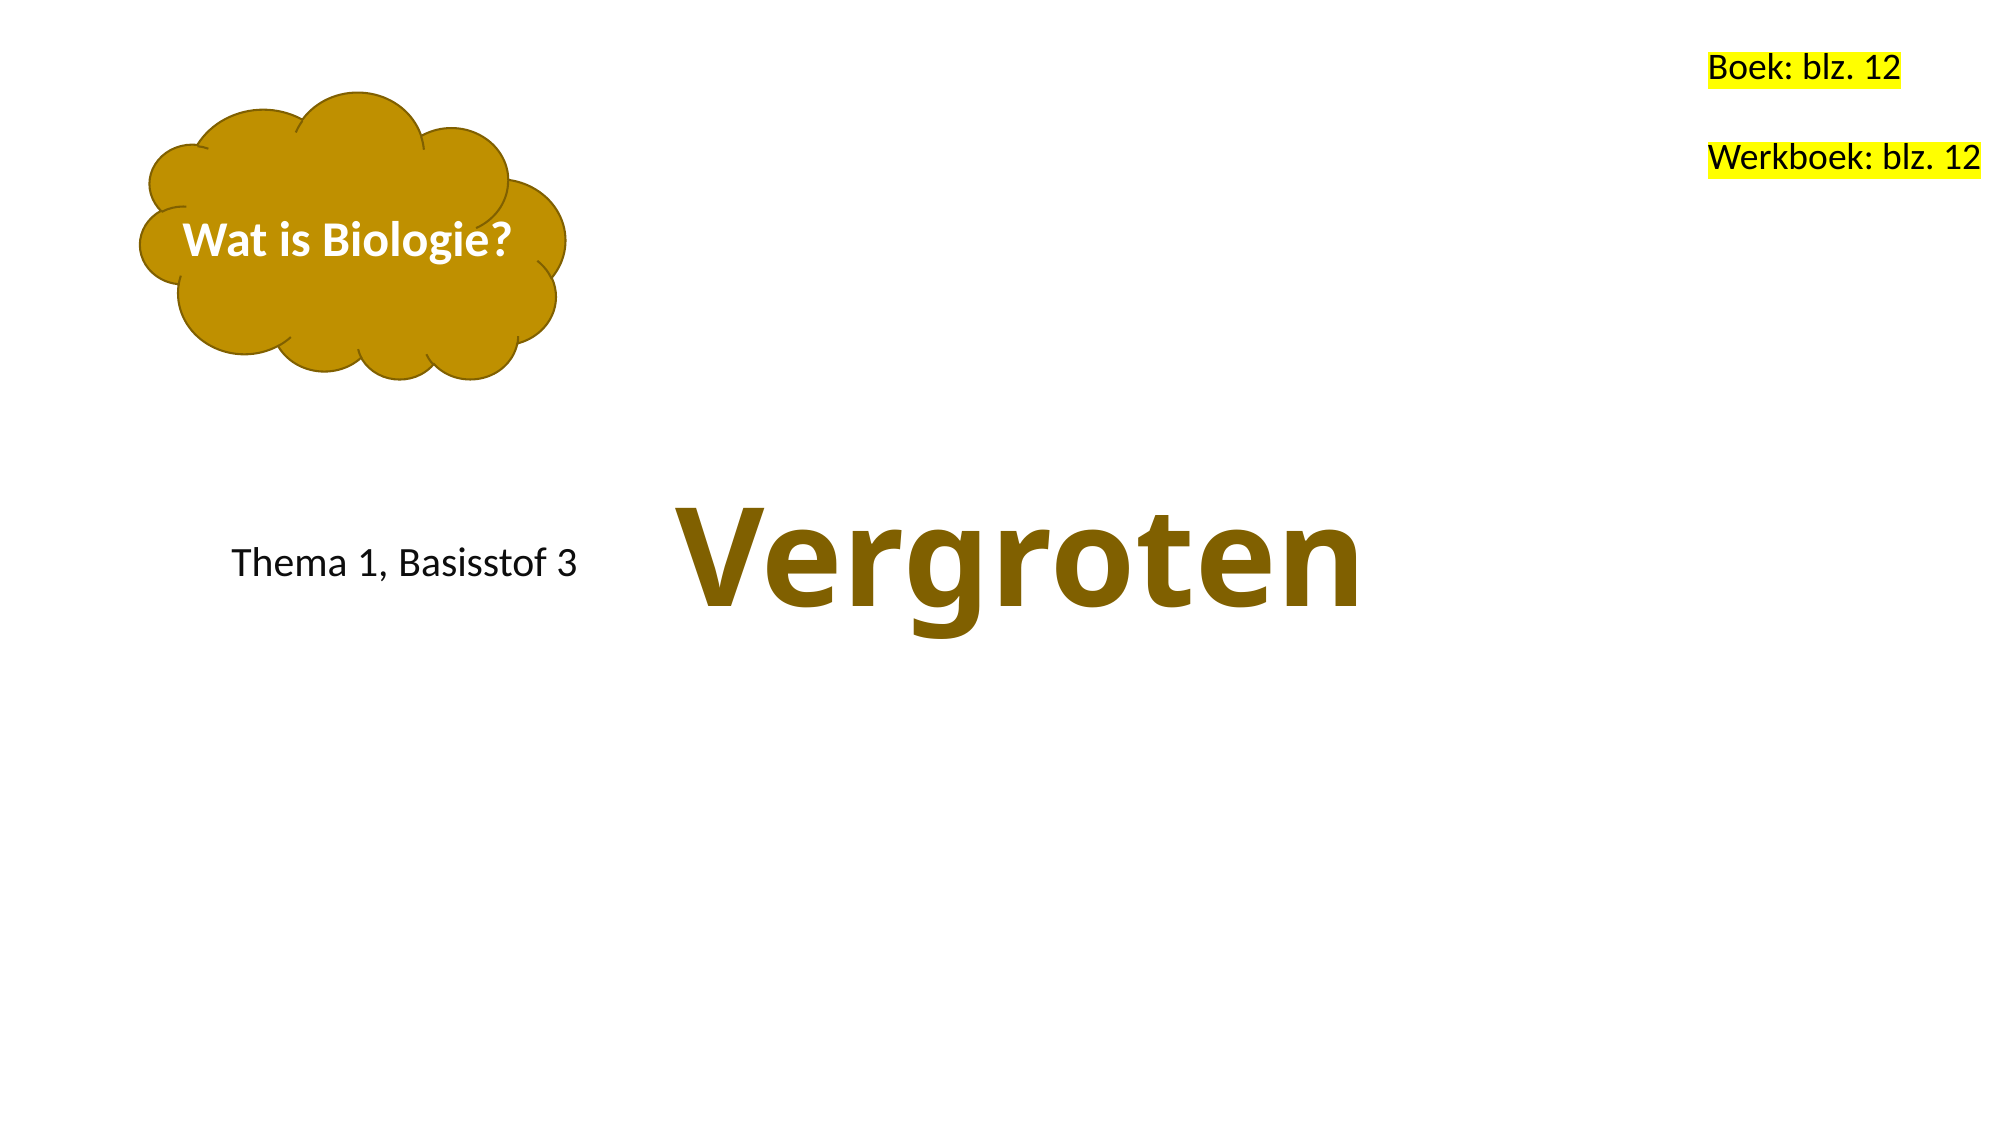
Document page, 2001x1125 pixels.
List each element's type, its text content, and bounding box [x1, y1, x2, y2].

text_box [138, 91, 558, 381]
text_box Boek: blz. 12 Werkboek: blz. 12 [1693, 34, 2000, 185]
text_box Wat is Biologie? [167, 199, 571, 274]
subtitle Thema 1, Basisstof 3 [167, 158, 593, 967]
title Vergroten [660, 158, 1907, 967]
